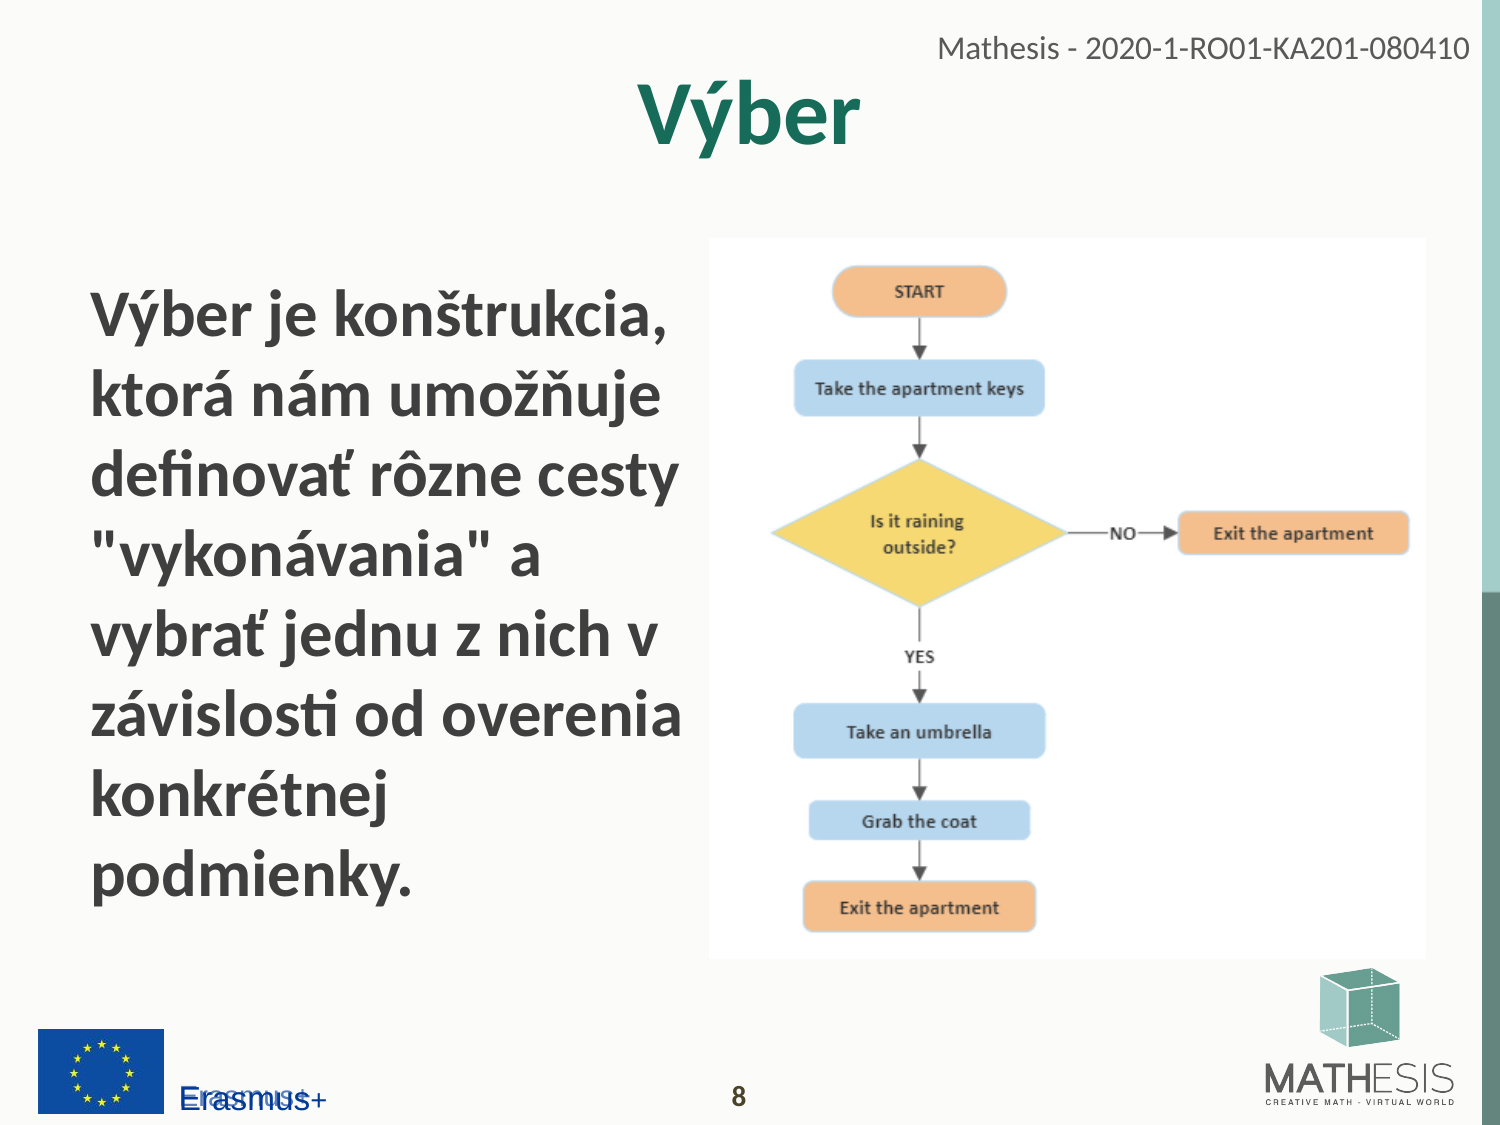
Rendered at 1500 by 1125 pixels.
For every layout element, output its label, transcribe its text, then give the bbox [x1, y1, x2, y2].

list Výber je konštrukcia, ktorá nám umožňuje definovať rôzne cesty "vykonávania" a vybrať jednu z nich v závislosti od overenia konkrétnej podmienky. [75, 262, 735, 1005]
title Výber [75, 45, 1425, 233]
picture [709, 238, 1426, 960]
picture [38, 1029, 164, 1114]
